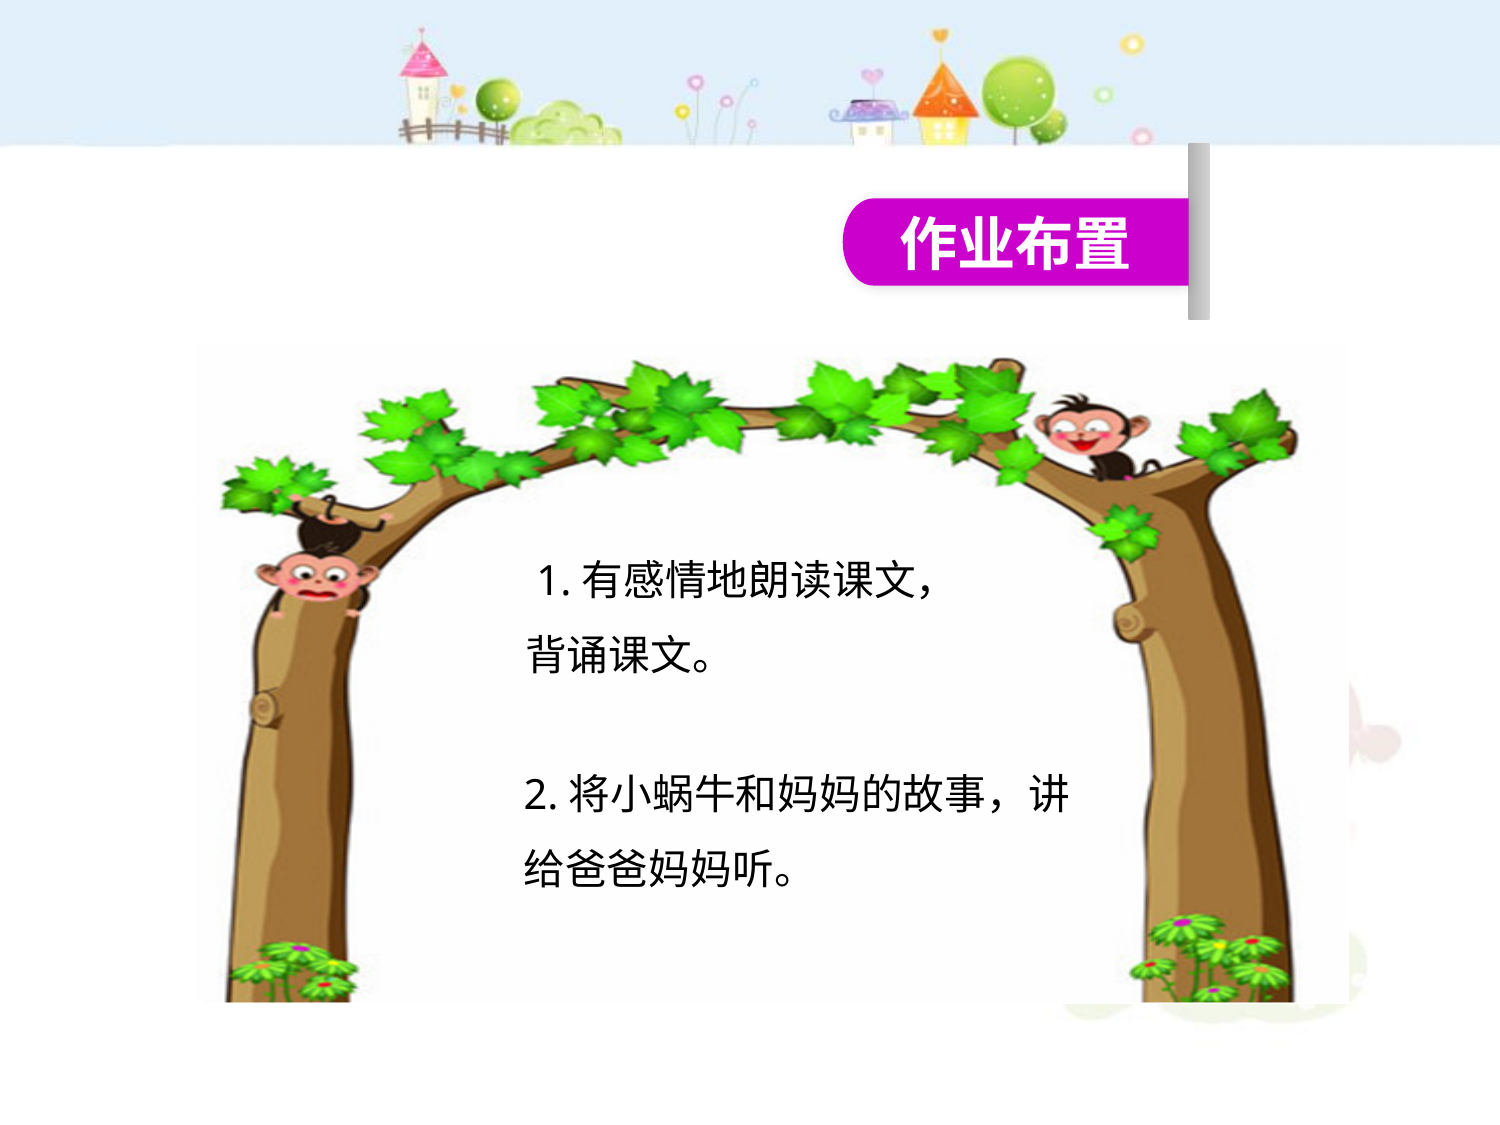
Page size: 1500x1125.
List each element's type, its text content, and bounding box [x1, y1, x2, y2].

picture [0, 0, 1500, 1125]
text_box [1188, 143, 1210, 320]
text_box 作业布置 [842, 198, 1189, 286]
